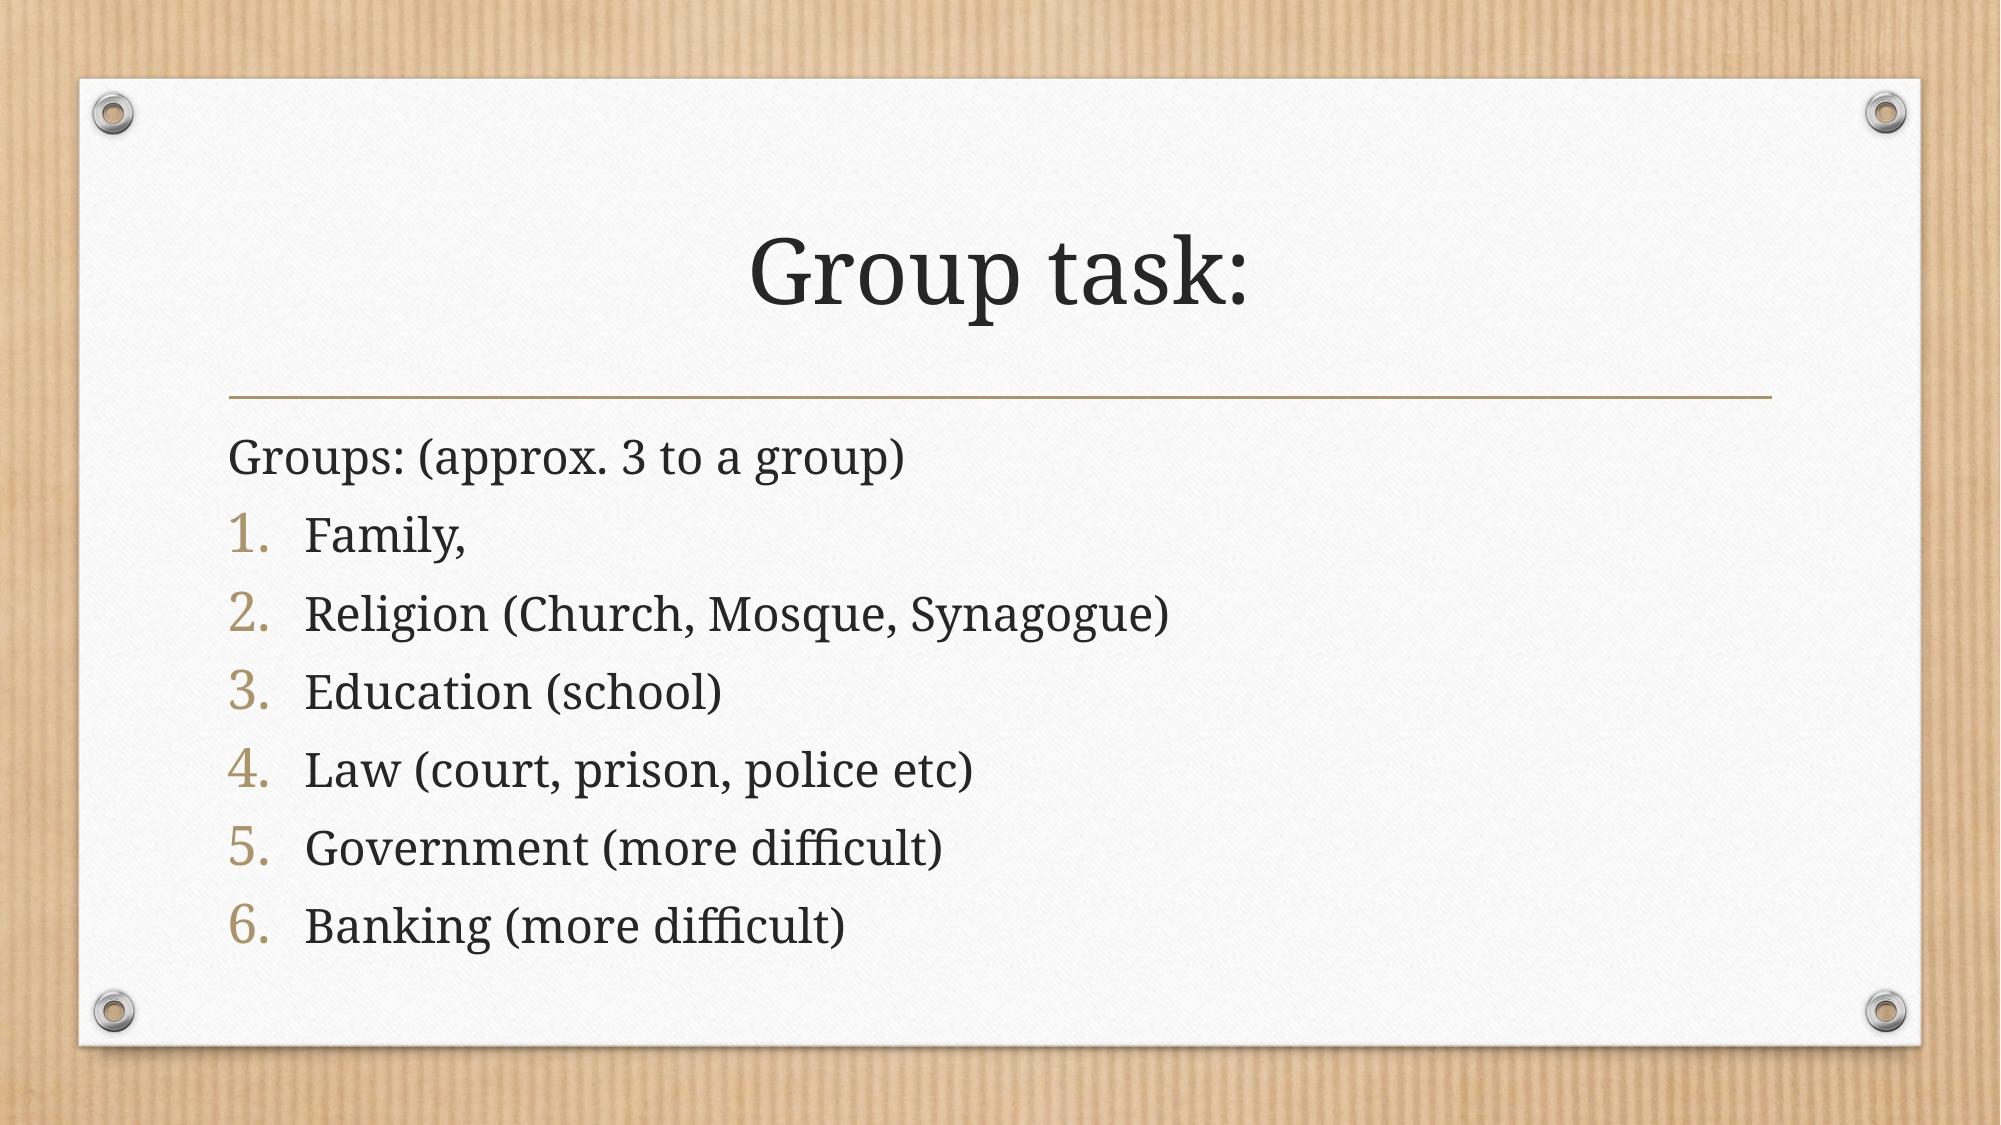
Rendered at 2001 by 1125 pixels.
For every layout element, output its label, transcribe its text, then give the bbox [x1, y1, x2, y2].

title Group task: [212, 161, 1788, 375]
list Groups: (approx. 3 to a group) Family, Religion (Church, Mosque, Synagogue) Education (school) Law (court, prison, police etc) Government (more difficult) Banking (more difficult) [212, 419, 1788, 964]
picture [0, 0, 2001, 1125]
